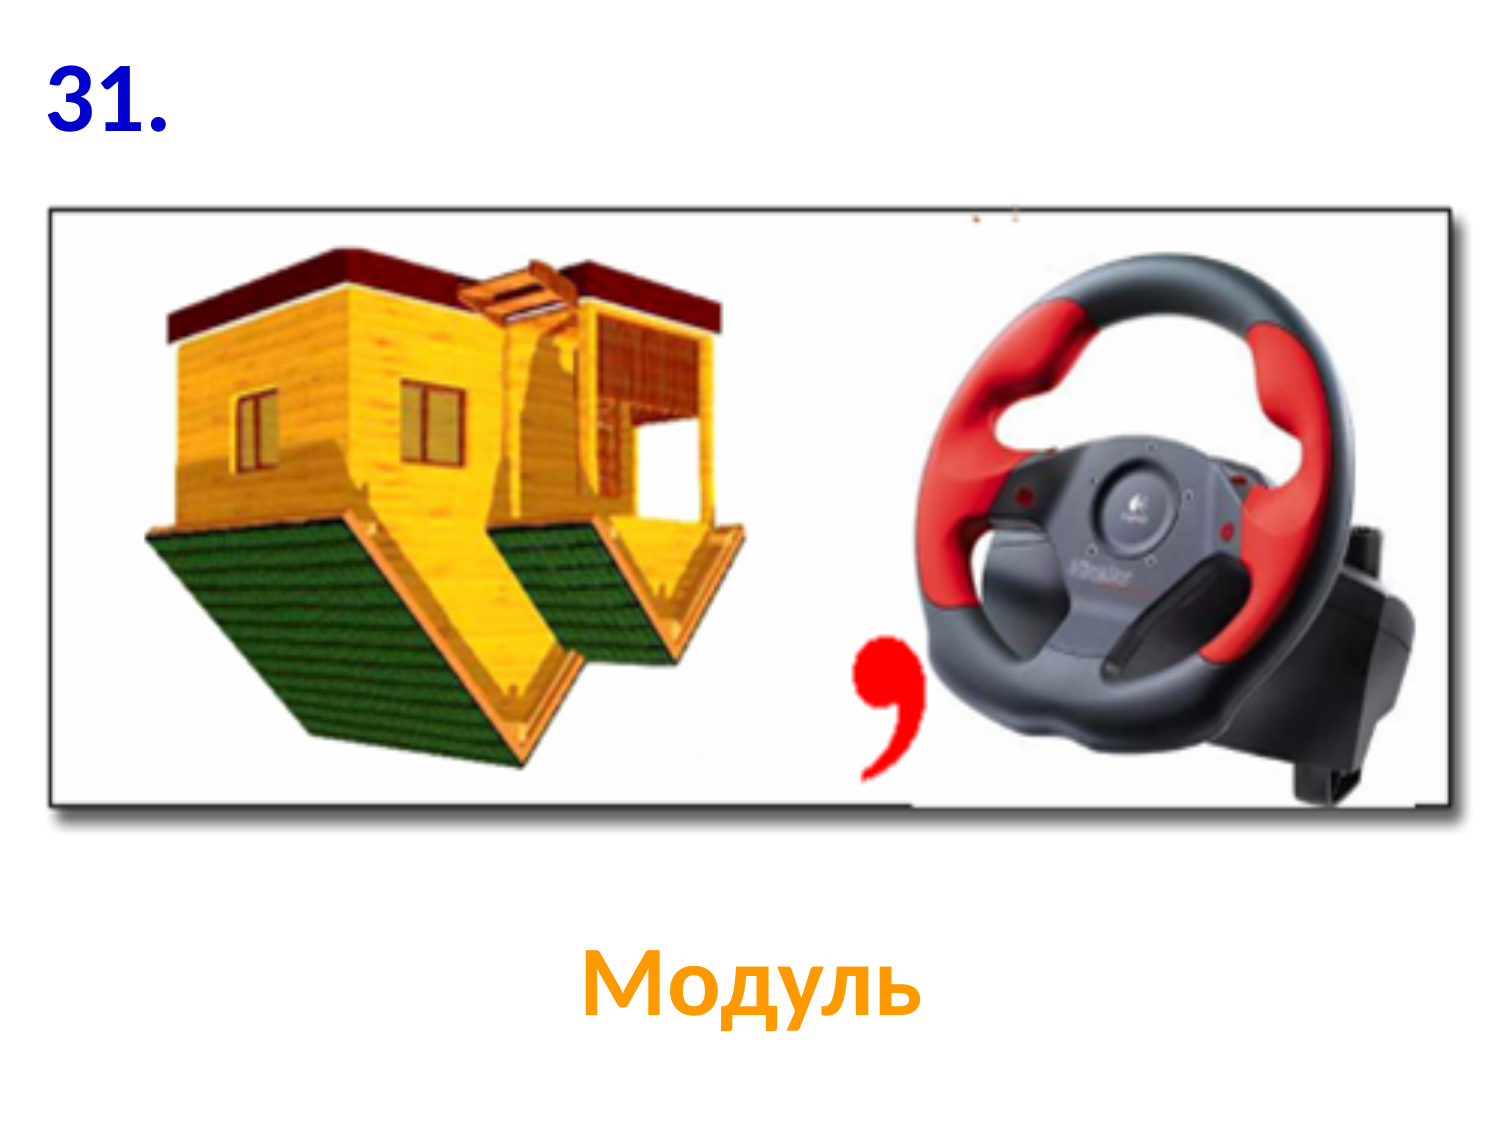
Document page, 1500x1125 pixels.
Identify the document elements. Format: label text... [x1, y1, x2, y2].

text_box 31. [29, 24, 242, 160]
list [26, 196, 1500, 847]
title Модуль [76, 881, 1427, 1069]
